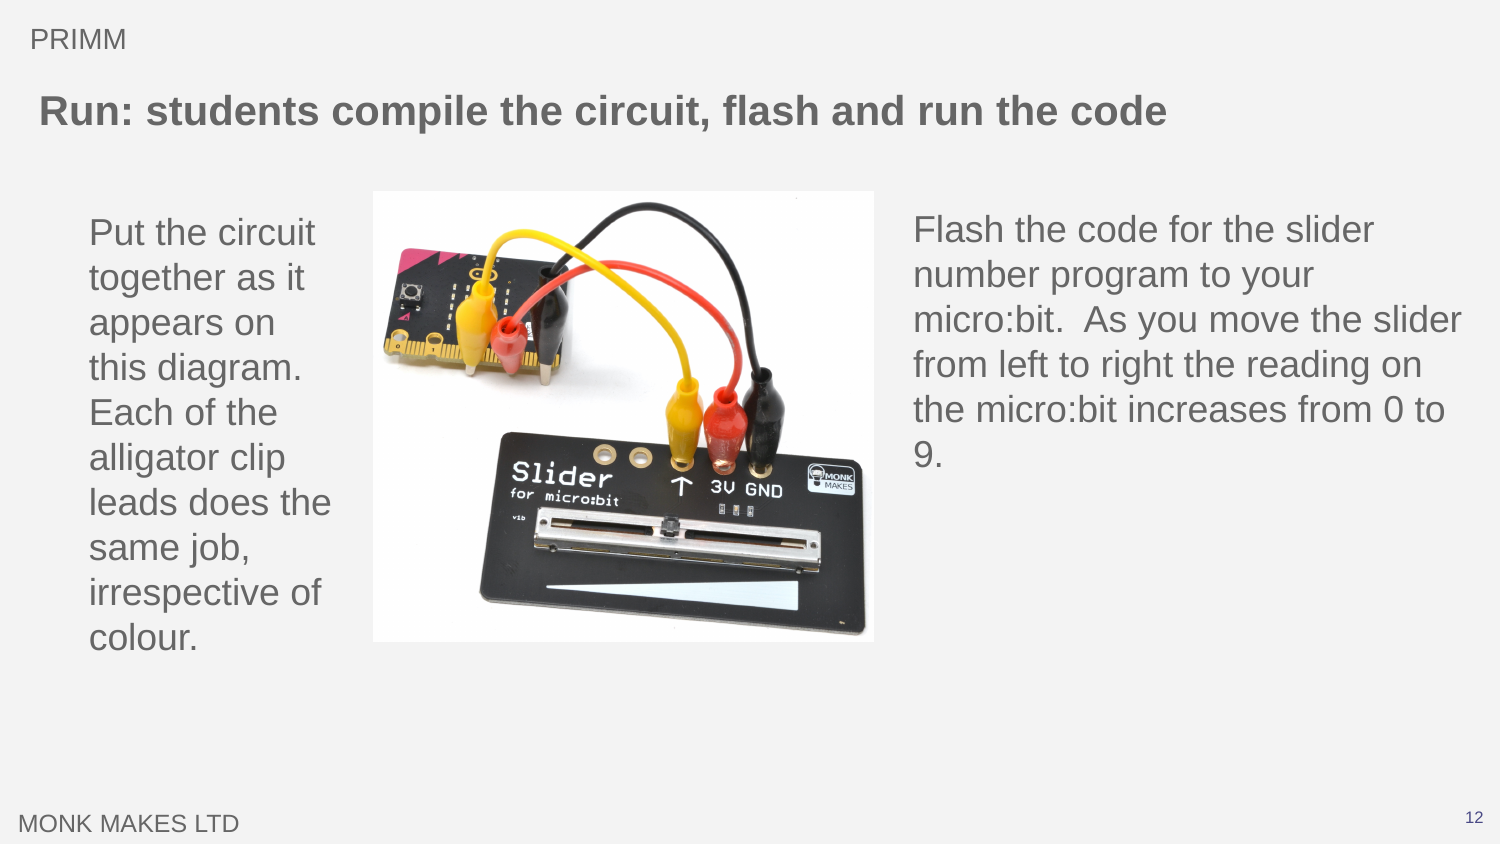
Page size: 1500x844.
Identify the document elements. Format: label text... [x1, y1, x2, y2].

slide_number ‹#› [1448, 792, 1500, 844]
title Run: students compile the circuit, flash and run the code [24, 52, 1422, 167]
picture [372, 191, 874, 642]
text_box Flash the code for the slider number program to your micro:bit. As you move the slider from left to right the reading on the micro:bit increases from 0 to 9. [898, 189, 1482, 771]
subtitle PRIMM [14, 0, 1500, 52]
text_box Put the circuit together as it appears on this diagram. Each of the alligator clip leads does the same job, irrespective of colour. [73, 192, 349, 706]
